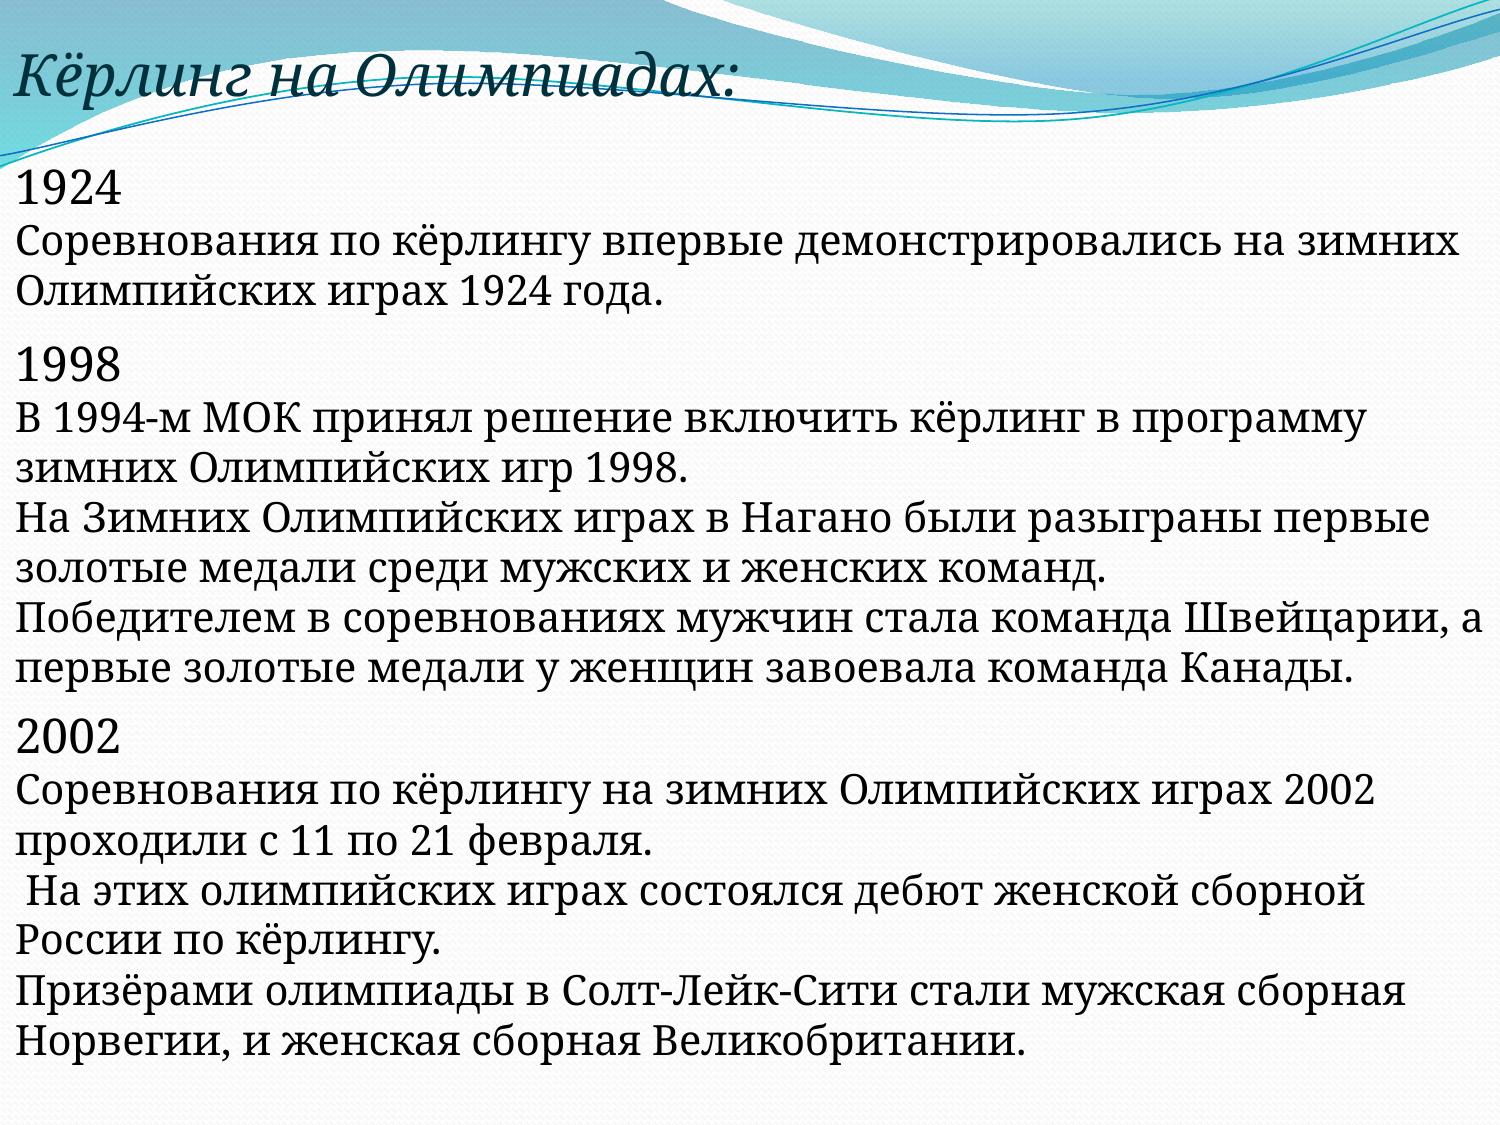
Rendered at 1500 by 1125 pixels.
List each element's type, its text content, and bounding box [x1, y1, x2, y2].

text_box 2002 Соревнования по кёрлингу на зимних Олимпийских играх 2002 проходили с 11 по 21 февраля. На этих олимпийских играх состоялся дебют женской сборной России по кёрлингу. Призёрами олимпиады в Солт-Лейк-Сити стали мужская сборная Норвегии, и женская сборная Великобритании. [0, 698, 1500, 1071]
text_box 1924 Соревнования по кёрлингу впервые демонстрировались на зимних Олимпийских играх 1924 года. [0, 149, 1500, 322]
text_box 1998 В 1994-м МОК принял решение включить кёрлинг в программу зимних Олимпийских игр 1998. На Зимних Олимпийских играх в Нагано были разыграны первые золотые медали среди мужских и женских команд. Победителем в соревнованиях мужчин стала команда Швейцарии, а первые золотые медали у женщин завоевала команда Канады. [0, 326, 1500, 698]
text_box Кёрлинг на Олимпиадах: [0, 30, 922, 116]
